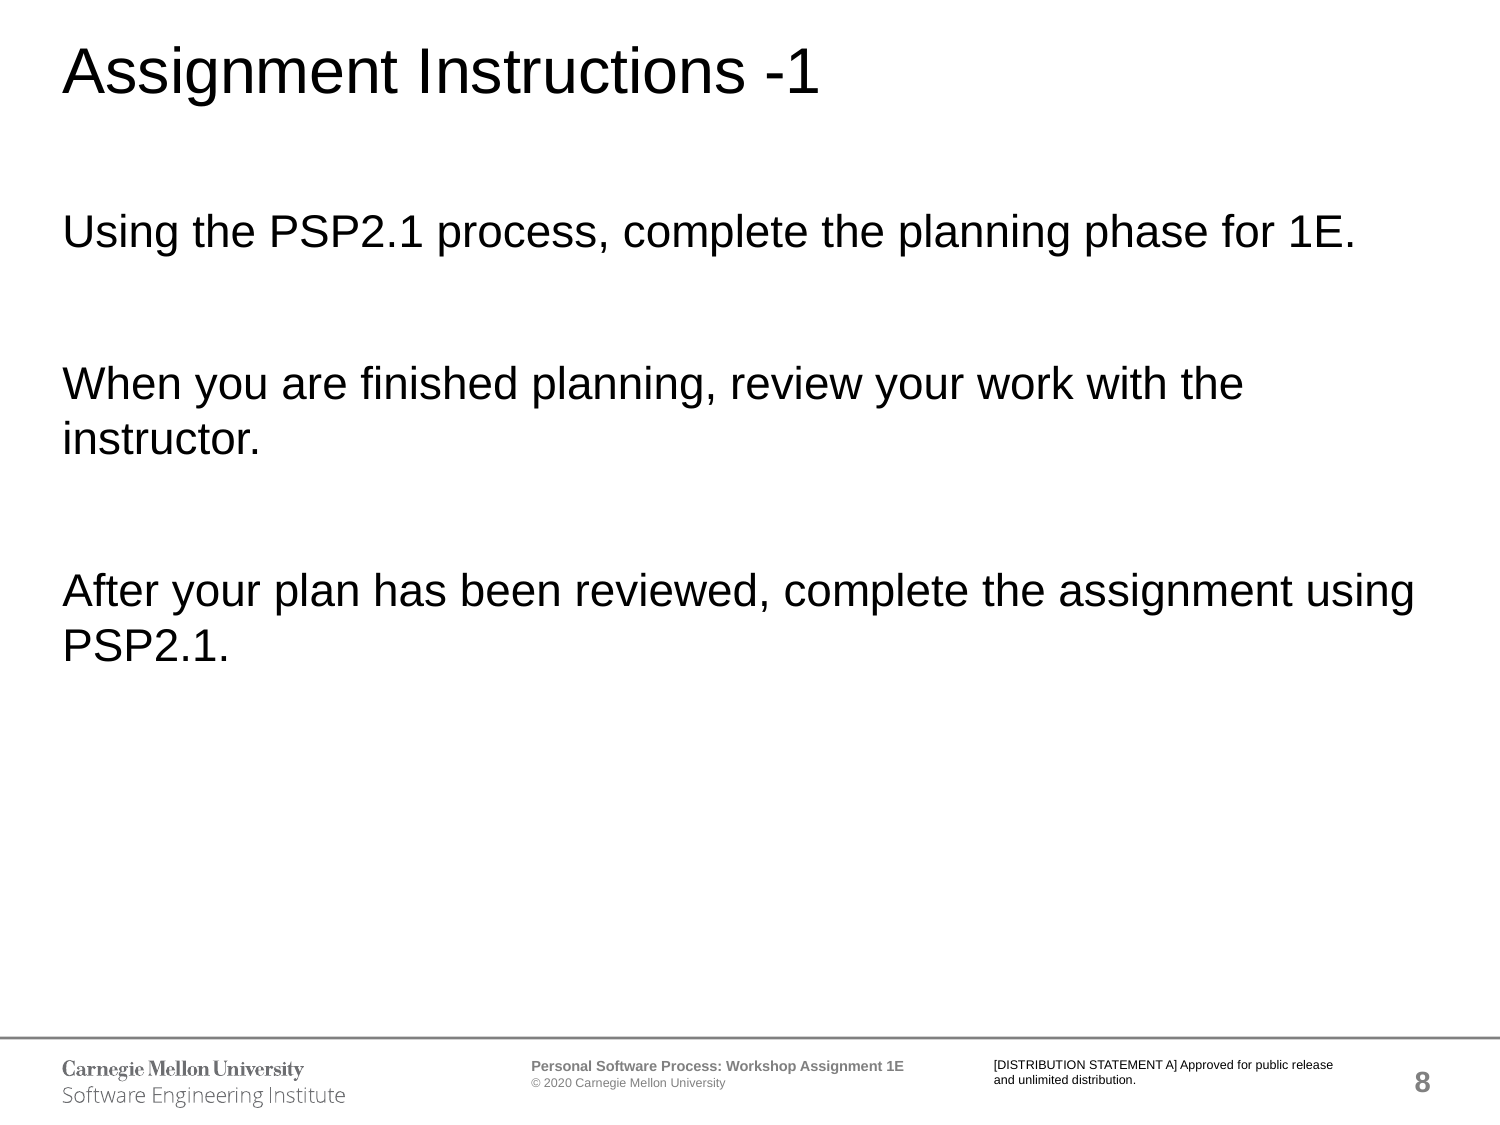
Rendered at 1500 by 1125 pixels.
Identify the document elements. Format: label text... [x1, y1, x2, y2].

title Assignment Instructions -1 [62, 38, 1355, 142]
list Using the PSP2.1 process, complete the planning phase for 1E. When you are finished planning, review your work with the instructor. After your plan has been reviewed, complete the assignment using PSP2.1. [62, 202, 1431, 988]
